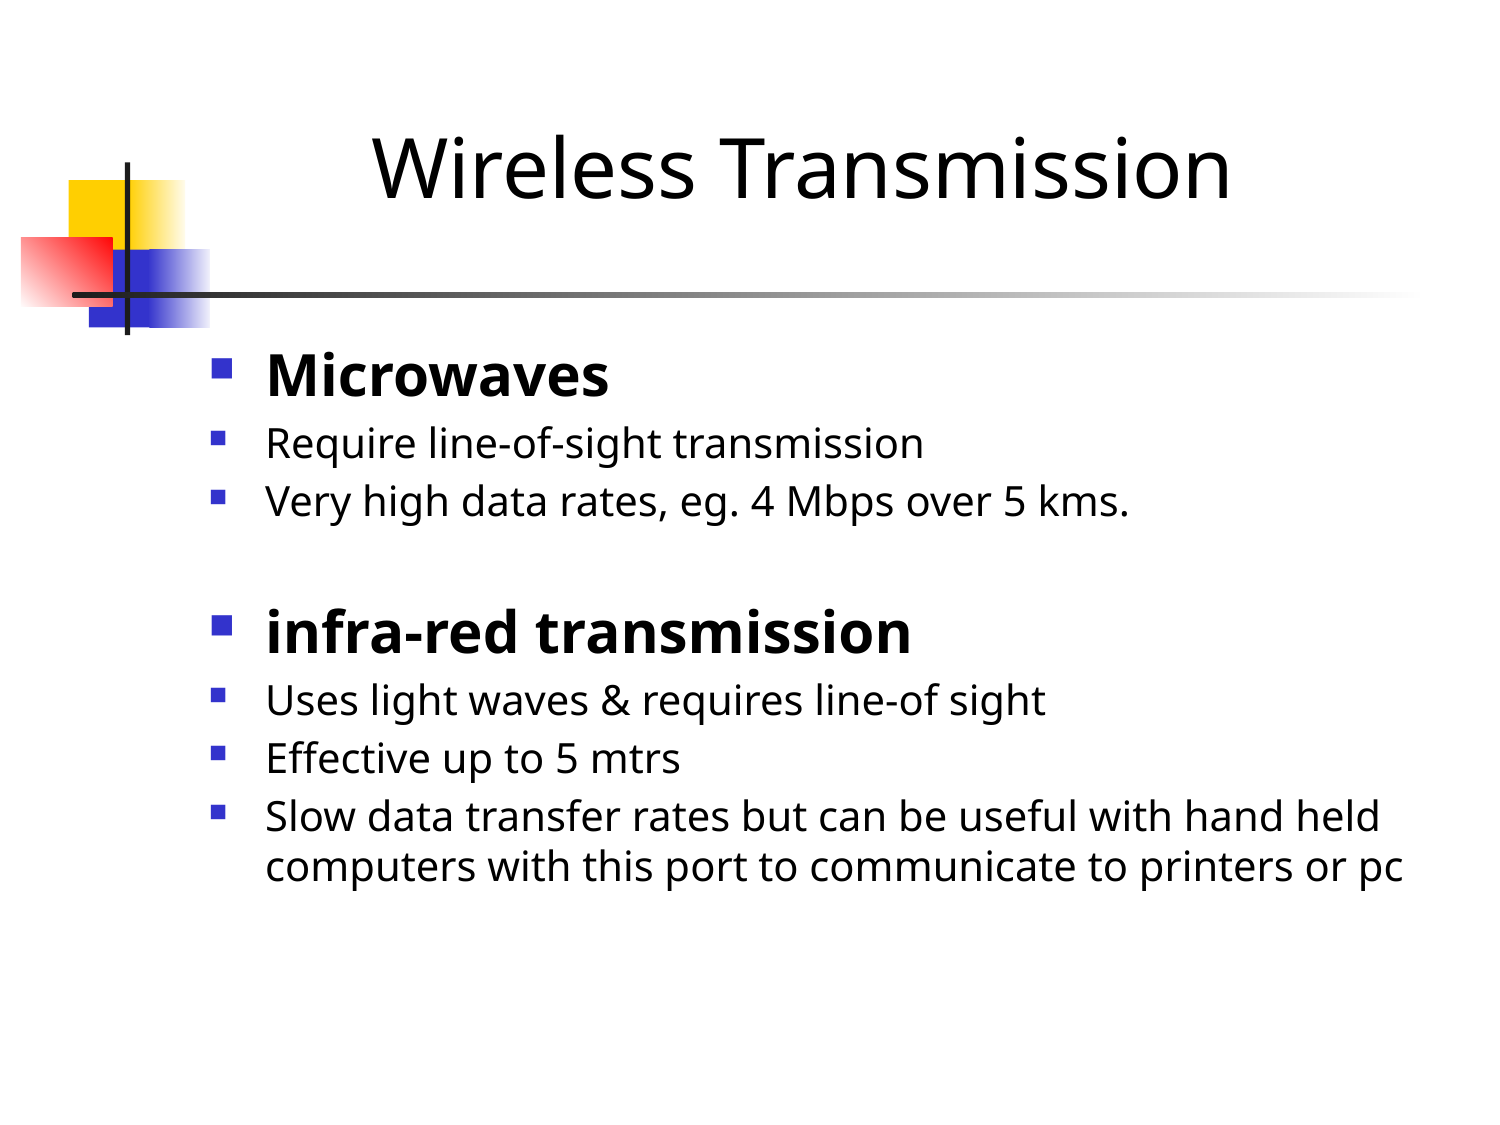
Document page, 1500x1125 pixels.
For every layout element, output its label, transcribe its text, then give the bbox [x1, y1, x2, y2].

title Wireless Transmission [188, 101, 1419, 223]
list Microwaves Require line-of-sight transmission Very high data rates, eg. 4 Mbps over 5 kms. infra-red transmission Uses light waves & requires line-of sight Effective up to 5 mtrs Slow data transfer rates but can be useful with hand held computers with this port to communicate to printers or pc [193, 330, 1470, 1007]
